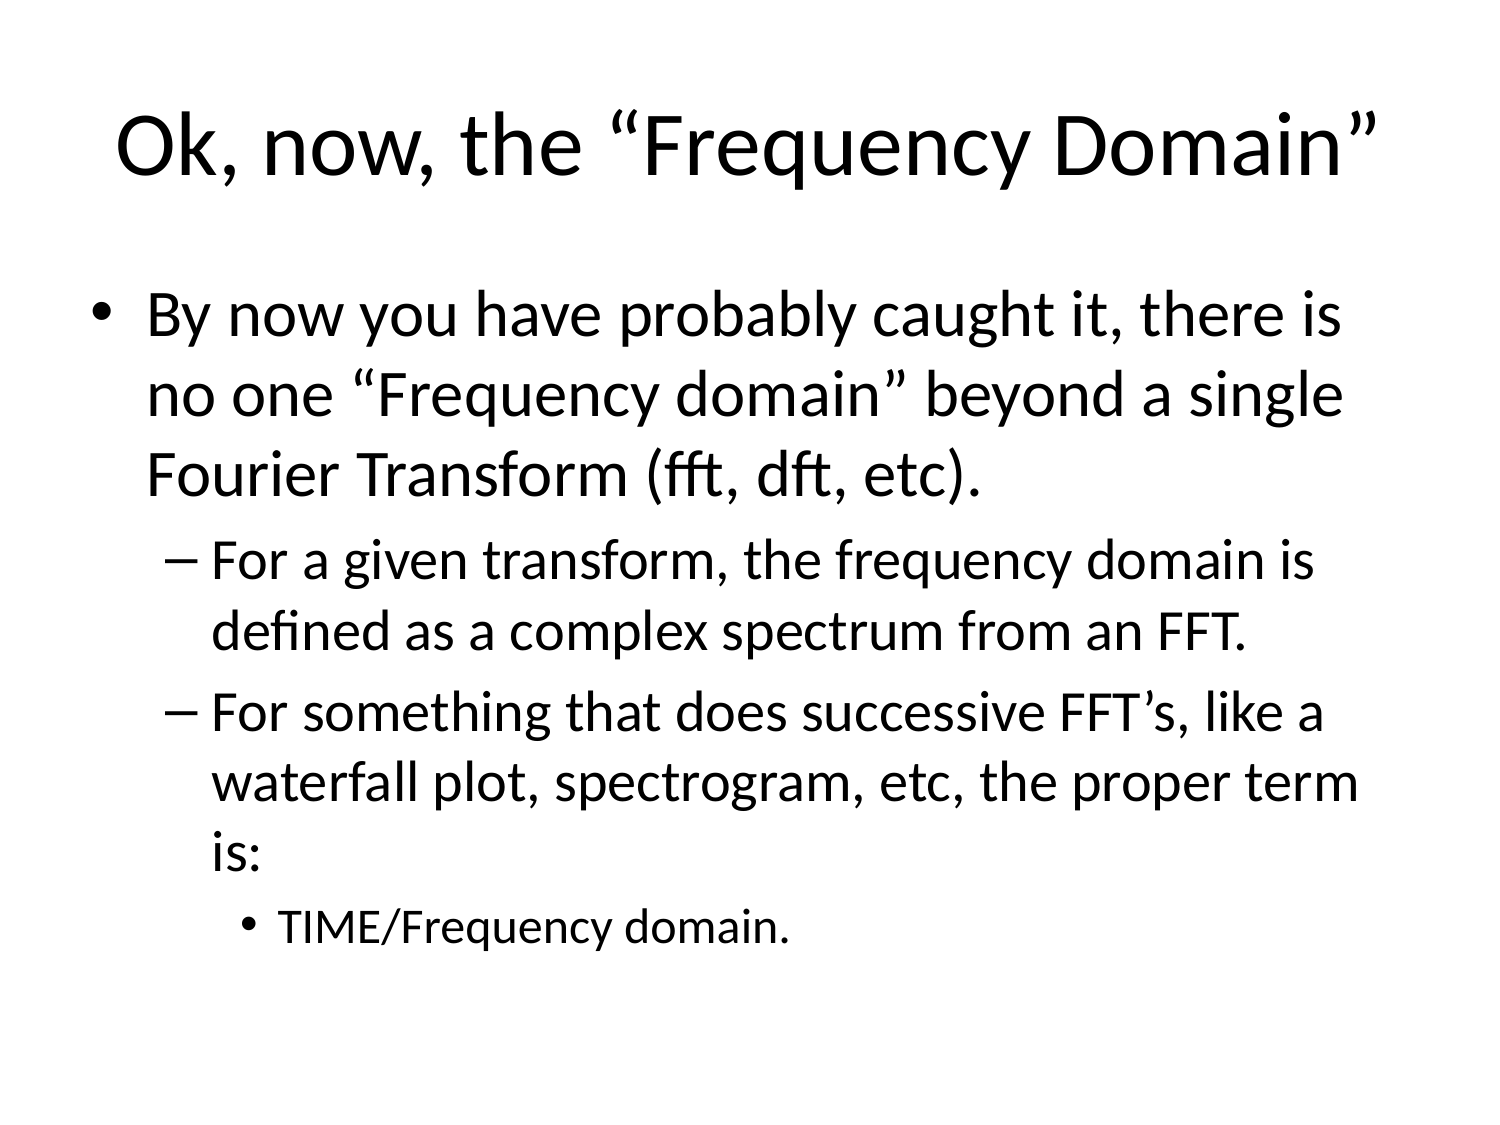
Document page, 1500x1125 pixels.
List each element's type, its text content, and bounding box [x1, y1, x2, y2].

title Ok, now, the “Frequency Domain” [75, 45, 1425, 233]
list By now you have probably caught it, there is no one “Frequency domain” beyond a single Fourier Transform (fft, dft, etc). For a given transform, the frequency domain is defined as a complex spectrum from an FFT. For something that does successive FFT’s, like a waterfall plot, spectrogram, etc, the proper term is: TIME/Frequency domain. [75, 262, 1425, 1005]
